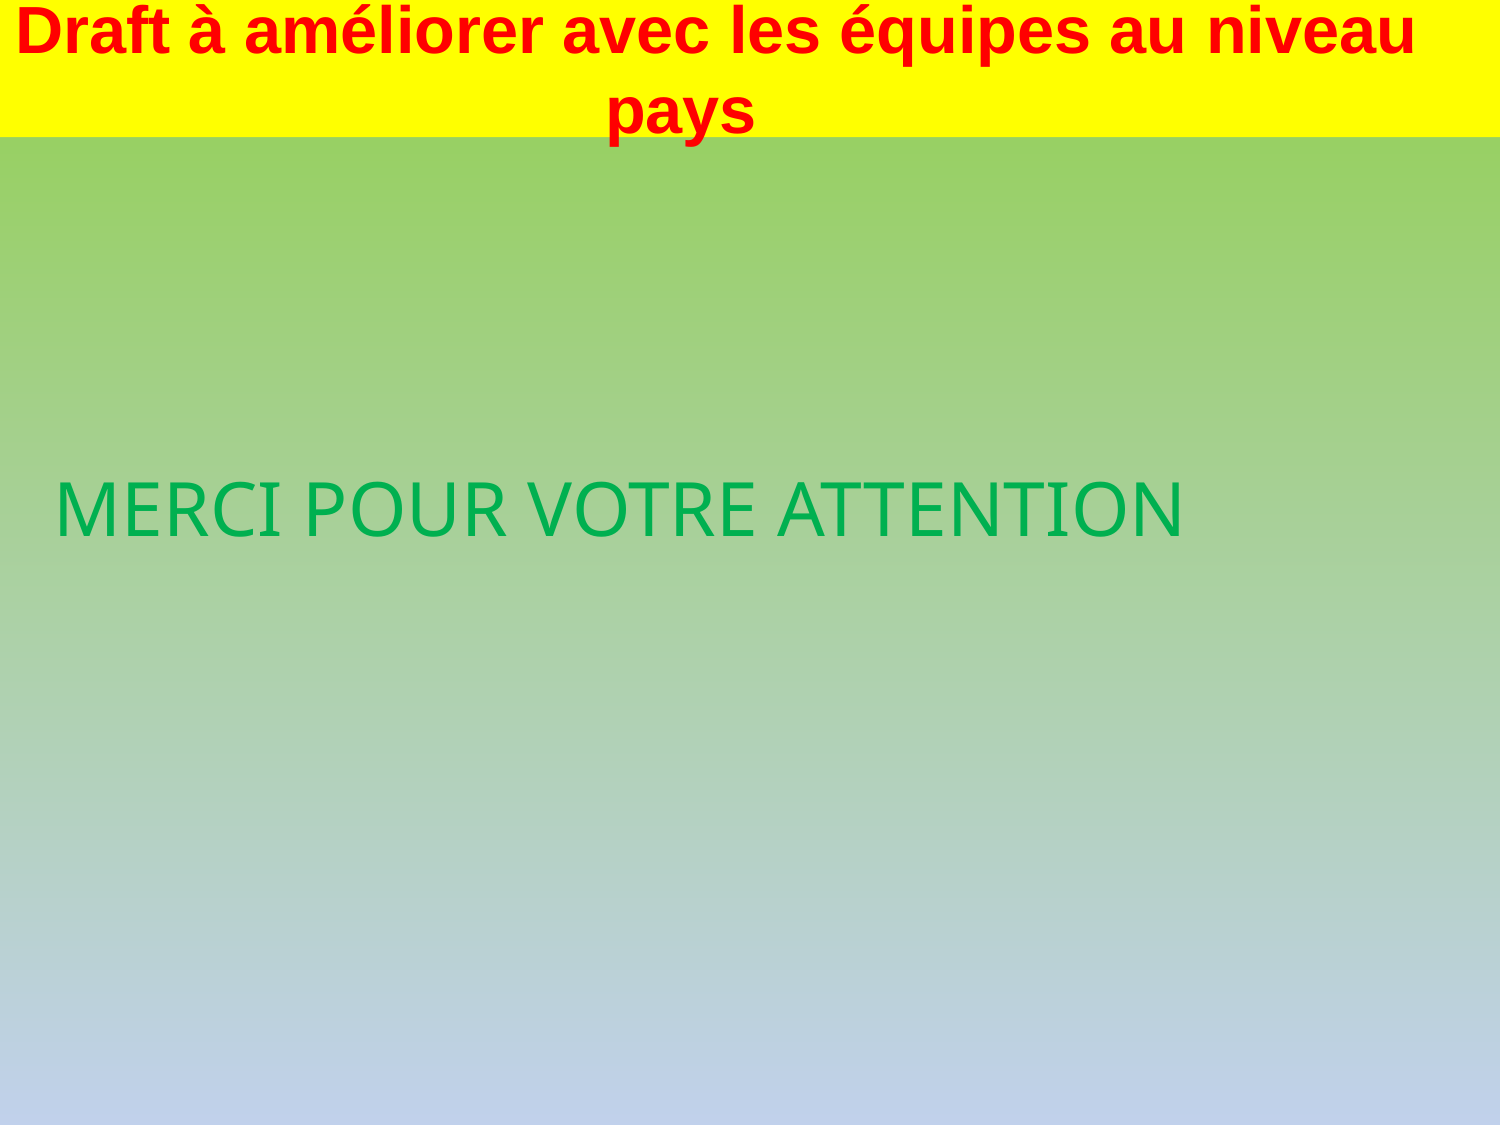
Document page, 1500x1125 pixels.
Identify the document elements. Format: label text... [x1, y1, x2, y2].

list MERCI POUR VOTRE ATTENTION [0, 243, 1500, 986]
title Draft à améliorer avec les équipes au niveau pays [0, 0, 1500, 138]
